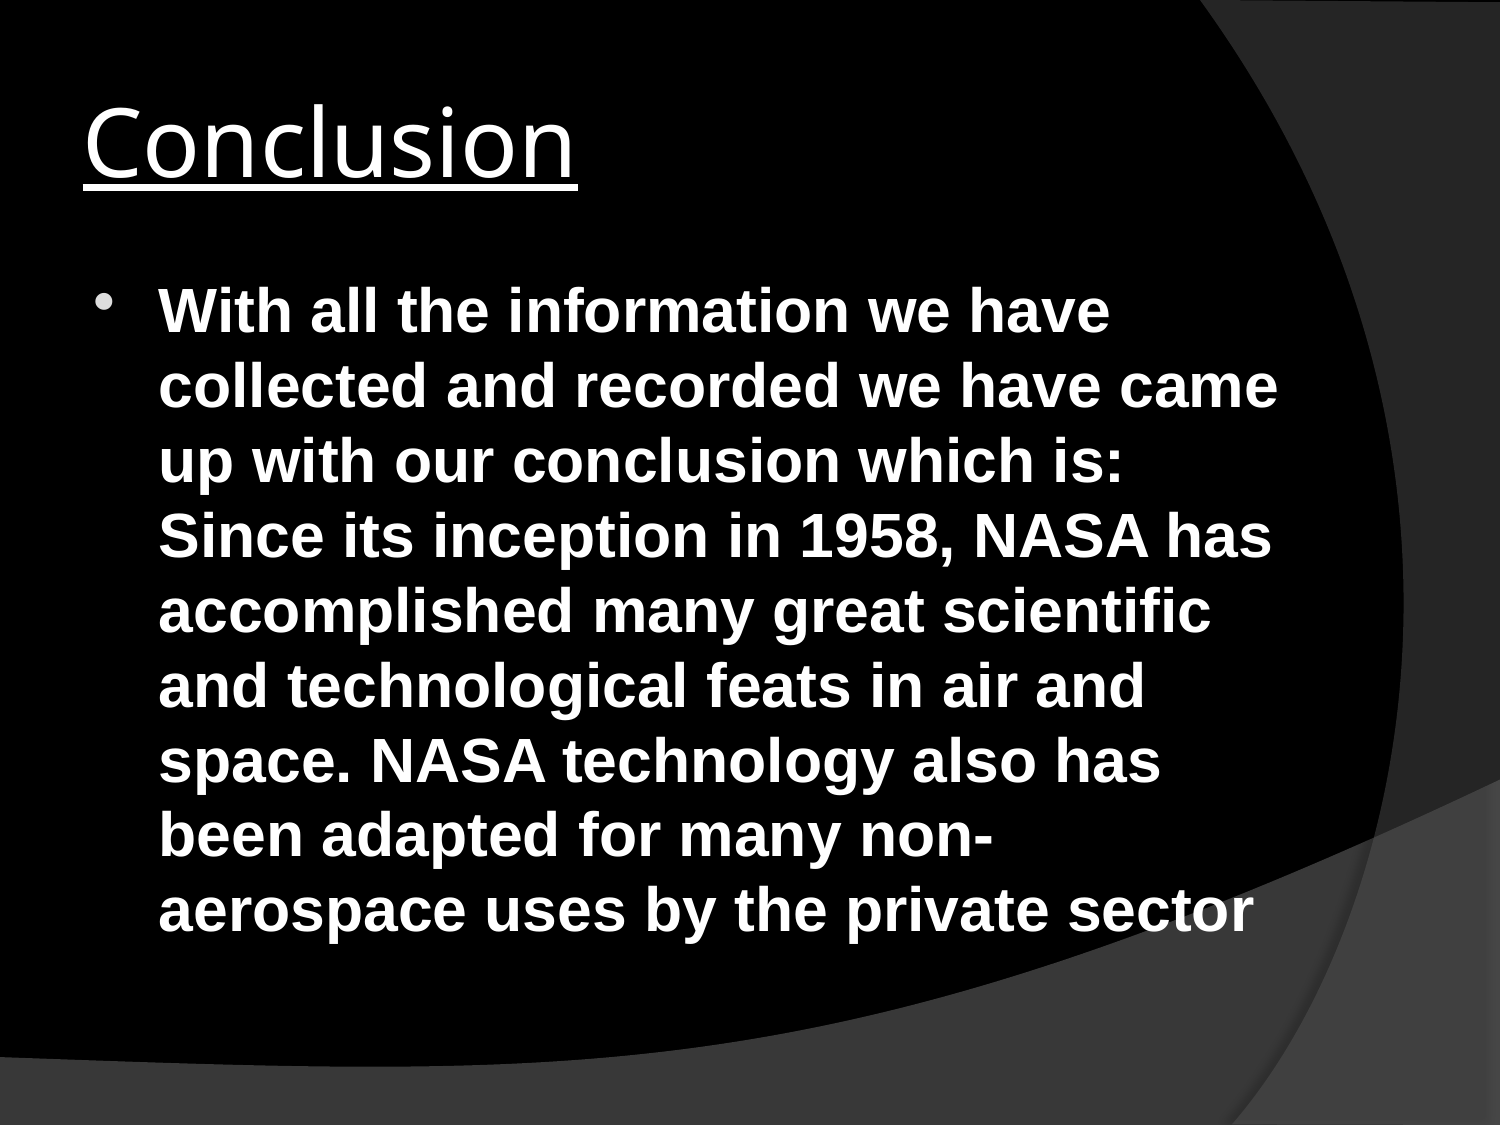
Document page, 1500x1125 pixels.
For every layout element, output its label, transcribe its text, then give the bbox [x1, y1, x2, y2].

title Conclusion [75, 45, 1300, 233]
list With all the information we have collected and recorded we have came up with our conclusion which is: Since its inception in 1958, NASA has accomplished many great scientific and technological feats in air and space. NASA technology also has been adapted for many non-aerospace uses by the private sector [75, 262, 1300, 1005]
